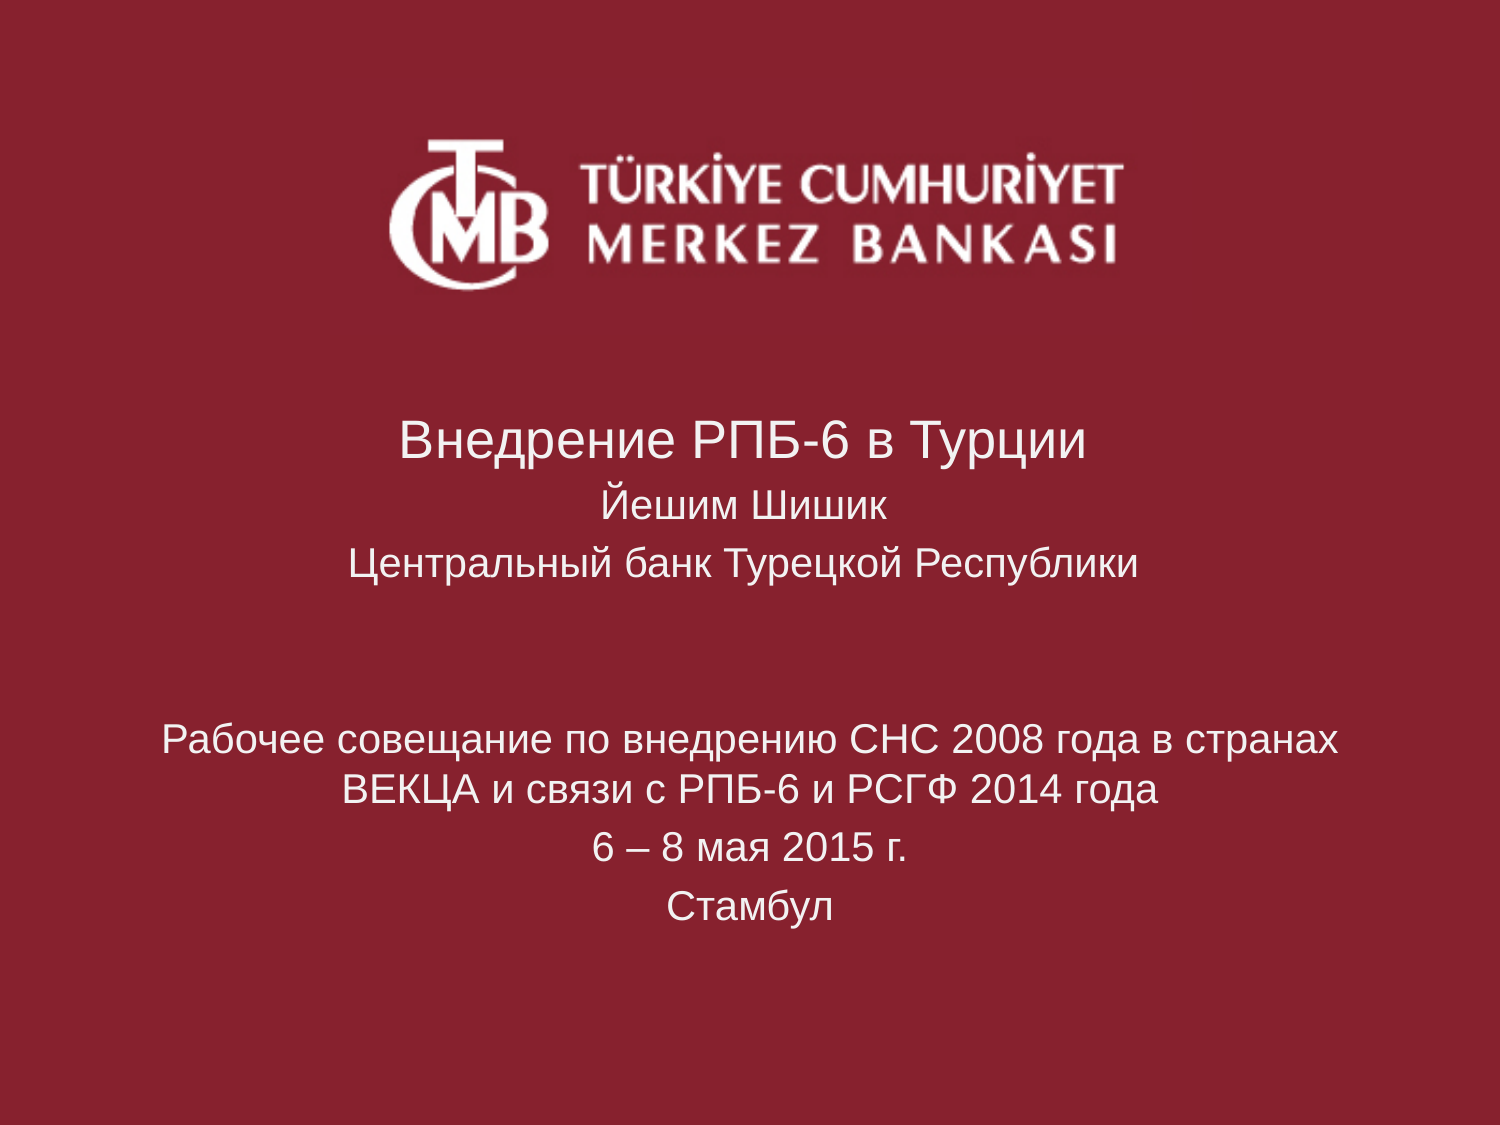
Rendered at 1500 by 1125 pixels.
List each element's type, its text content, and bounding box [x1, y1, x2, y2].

picture [329, 77, 1193, 335]
text_box Рабочее совещание по внедрению CHC 2008 года в странах ВЕКЦА и связи с РПБ-6 и РСГФ 2014 года 6 – 8 мая 2015 г. Стамбул [135, 704, 1365, 913]
subtitle Внедрение РПБ-6 в Турции Йешим Шишик Центральный банк Турецкой Республики [218, 397, 1269, 606]
